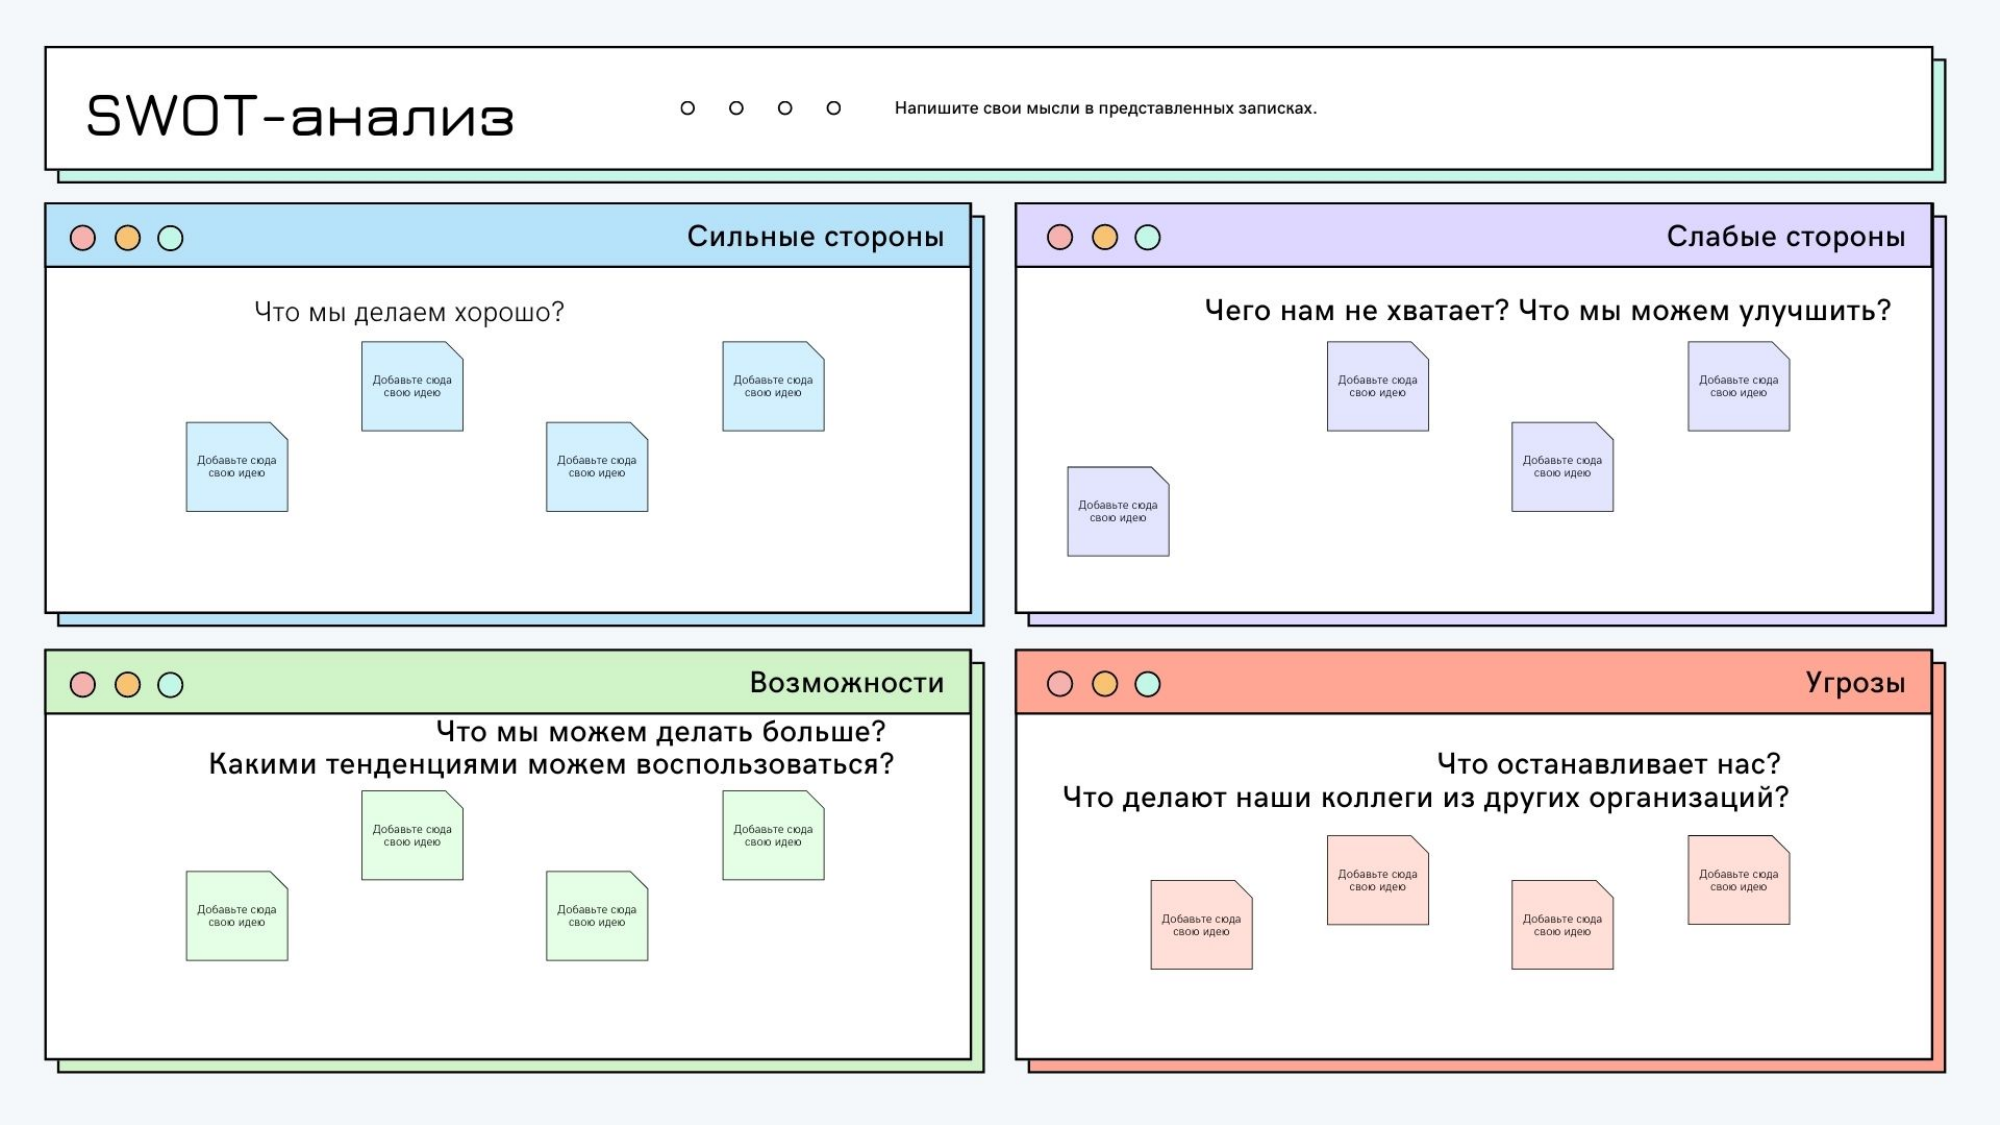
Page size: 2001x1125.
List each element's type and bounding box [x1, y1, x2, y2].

list [0, 0, 2000, 1125]
